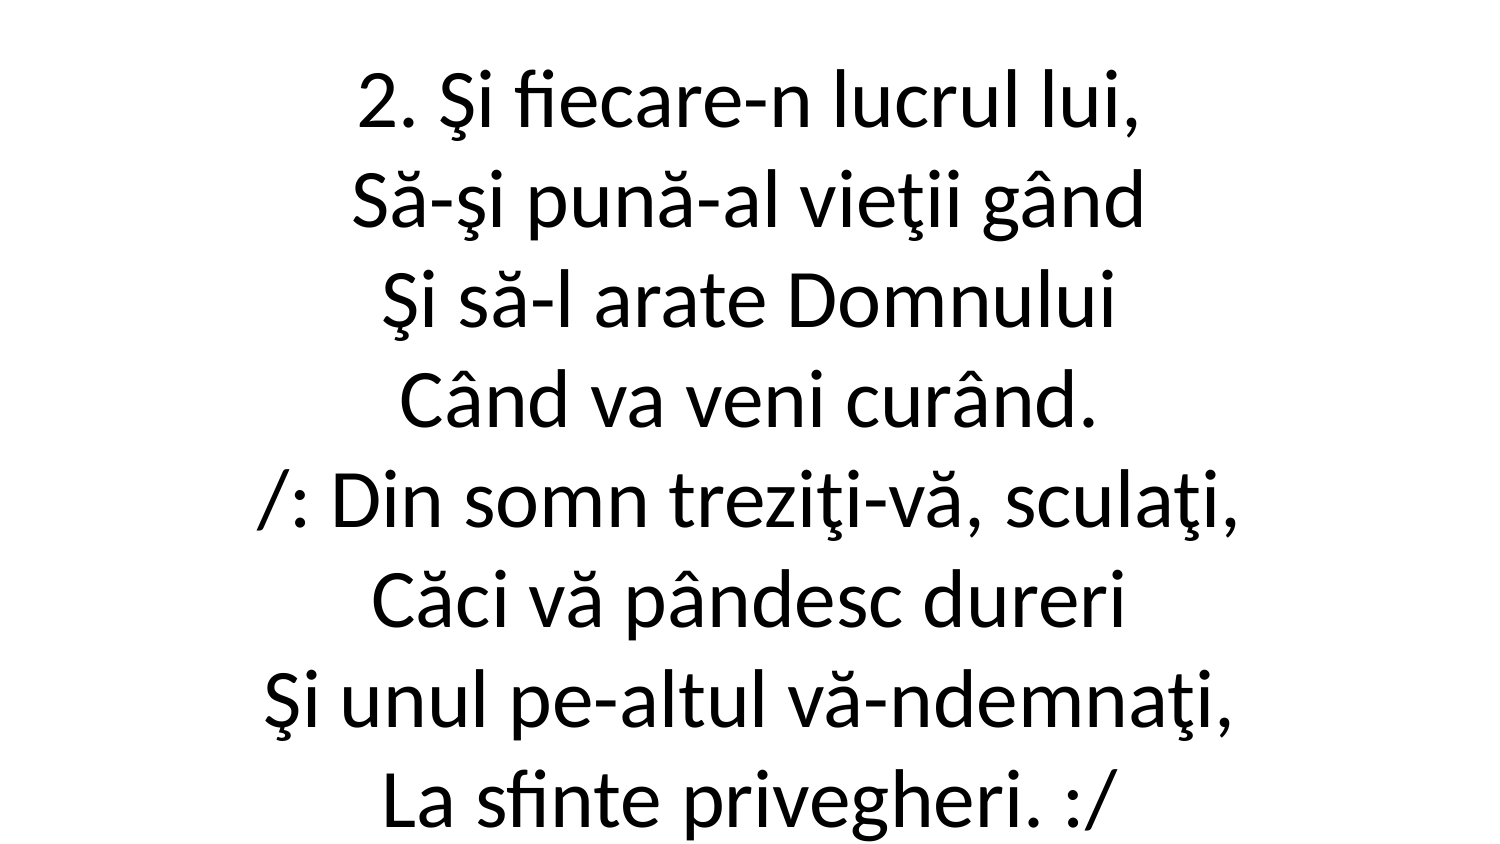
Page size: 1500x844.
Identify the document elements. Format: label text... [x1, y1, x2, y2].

text_box 2. Şi fiecare-n lucrul lui, Să-şi pună-al vieţii gând Şi să-l arate Domnului Când va veni curând. /: Din somn treziţi-vă, sculaţi, Căci vă pândesc dureri Şi unul pe-altul vă-ndemnaţi, La sfinte privegheri. :/ [242, 0, 1258, 844]
